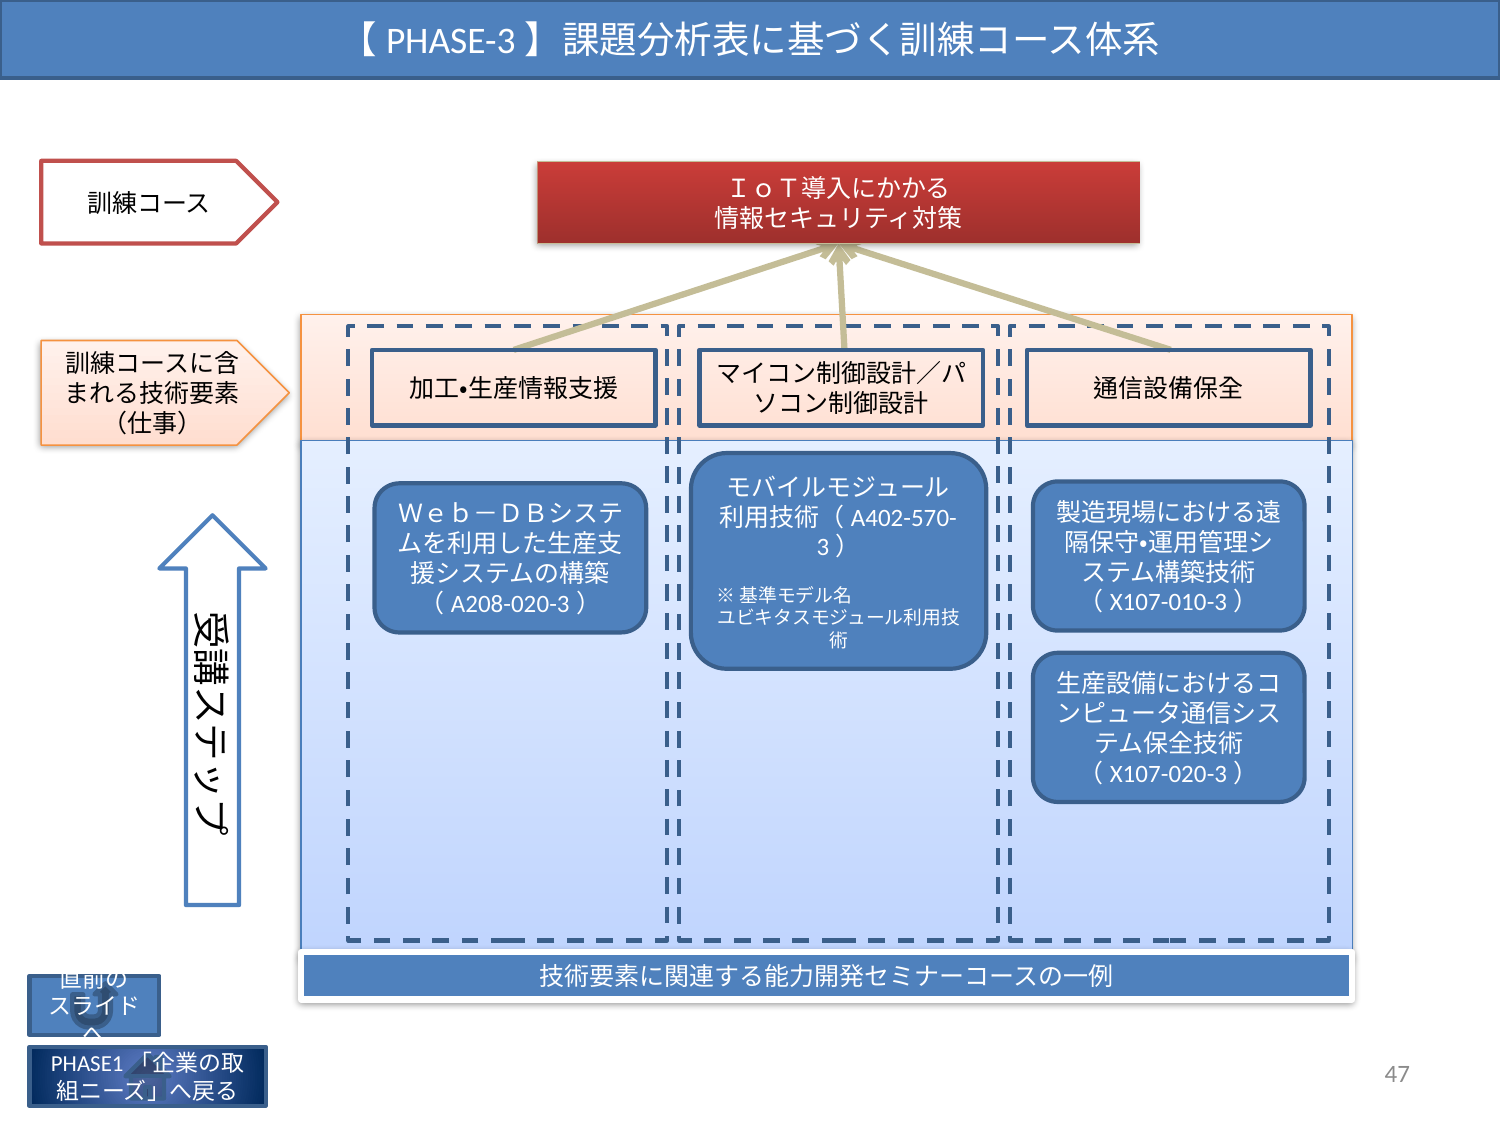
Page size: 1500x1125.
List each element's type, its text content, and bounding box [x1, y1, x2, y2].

text_box 訓練コースに含まれる技術要素 （仕事） [40, 339, 290, 446]
text_box PHASE1「企業の取組ニーズ」へ戻る [27, 1045, 268, 1108]
text_box Ｗｅｂ－ＤＢシステムを利用した生産支援システムの構築（A208-020-3） [372, 481, 649, 635]
text_box [677, 359, 1000, 943]
text_box 【PHASE-3】課題分析表に基づく訓練コース体系 [0, 0, 1500, 80]
text_box [1008, 324, 1331, 943]
text_box 通信設備保全 [1025, 348, 1313, 428]
text_box [1175, 314, 1353, 439]
text_box [999, 359, 1009, 438]
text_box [838, 243, 1171, 350]
text_box モバイルモジュール利用技術（A402-570-3） ※基準モデル名 ユビキタスモジュール利用技術 [688, 450, 989, 671]
text_box 訓練コース [39, 158, 280, 246]
text_box [346, 324, 669, 943]
text_box 製造現場における遠隔保守・運用管理システム構築技術（X107-010-3） [1030, 479, 1307, 633]
text_box ＩｏＴ導入にかかる 情報セキュリティ対策 [537, 161, 1140, 241]
text_box 受講ステップ [157, 513, 268, 908]
text_box マイコン制御設計／パソコン制御設計 [697, 358, 985, 428]
text_box [300, 440, 1353, 948]
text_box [513, 243, 836, 350]
text_box 加工・生産情報支援 [370, 348, 658, 428]
text_box 生産設備におけるコンピュータ通信システム保全技術（X107-020-3） [1030, 650, 1307, 805]
text_box 技術要素に関連する能力開発セミナーコースの一例 [298, 949, 1355, 1003]
text_box 直前の スライドへ [27, 974, 161, 1037]
text_box [668, 359, 679, 438]
slide_number 47 [1074, 1042, 1425, 1103]
text_box [300, 314, 508, 439]
